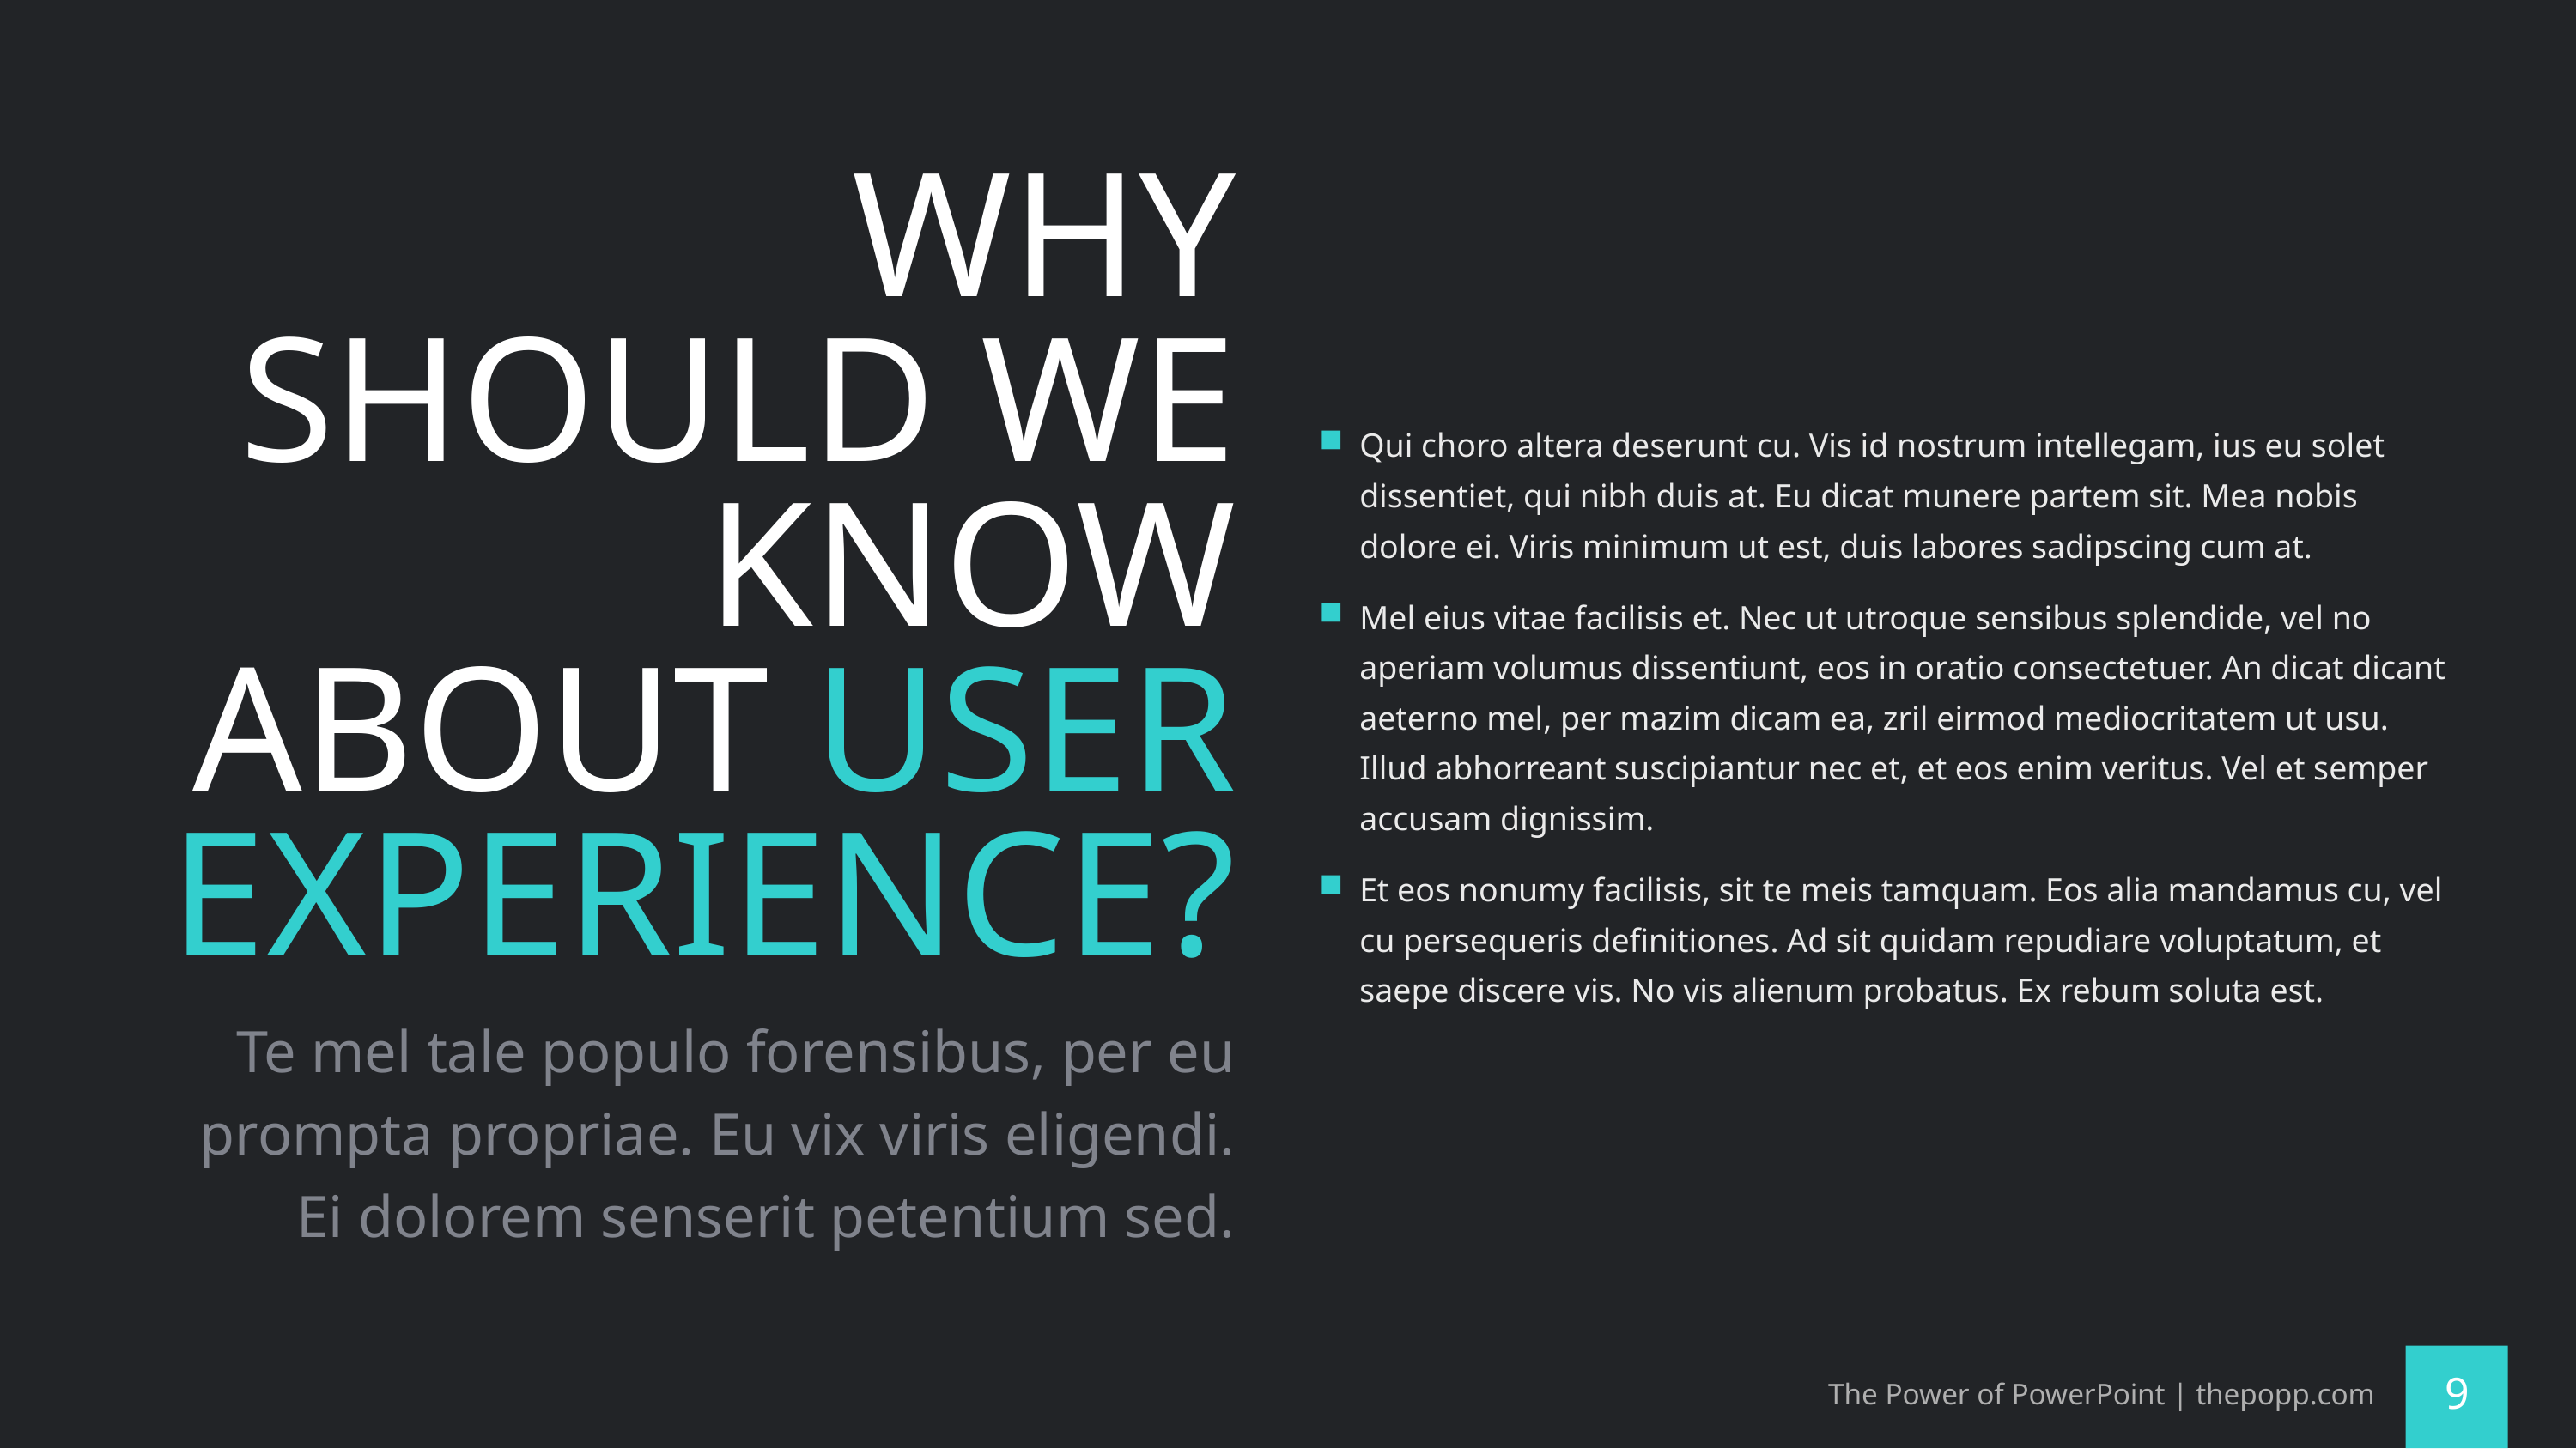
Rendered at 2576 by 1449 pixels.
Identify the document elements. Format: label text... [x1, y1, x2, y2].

list Qui choro altera deserunt cu. Vis id nostrum intellegam, ius eu solet dissentiet, qui nibh duis at. Eu dicat munere partem sit. Mea nobis dolore ei. Viris minimum ut est, duis labores sadipscing cum at. Mel eius vitae facilisis et. Nec ut utroque sensibus splendide, vel no aperiam volumus dissentiunt, eos in oratio consectetuer. An dicat dicant aeterno mel, per mazim dicam ea, zril eirmod mediocritatem ut usu. Illud abhorreant suscipiantur nec et, et eos enim veritus. Vel et semper accusam dignissim. Et eos nonumy facilisis, sit te meis tamquam. Eos alia mandamus cu, vel cu persequeris definitiones. Ad sit quidam repudiare voluptatum, et saepe discere vis. No vis alienum probatus. Ex rebum soluta est. [1306, 130, 2472, 1292]
list Te mel tale populo forensibus, per eu prompta propriae. Eu vix viris eligendi. Ei dolorem senserit petentium sed. [112, 995, 1249, 1292]
slide_number 9 [2404, 1356, 2509, 1434]
title WHY SHOULD WE KNOW ABOUT USER EXPERIENCE? [112, 130, 1249, 995]
footer The Power of PowerPoint | thepopp.com [1519, 1356, 2389, 1434]
